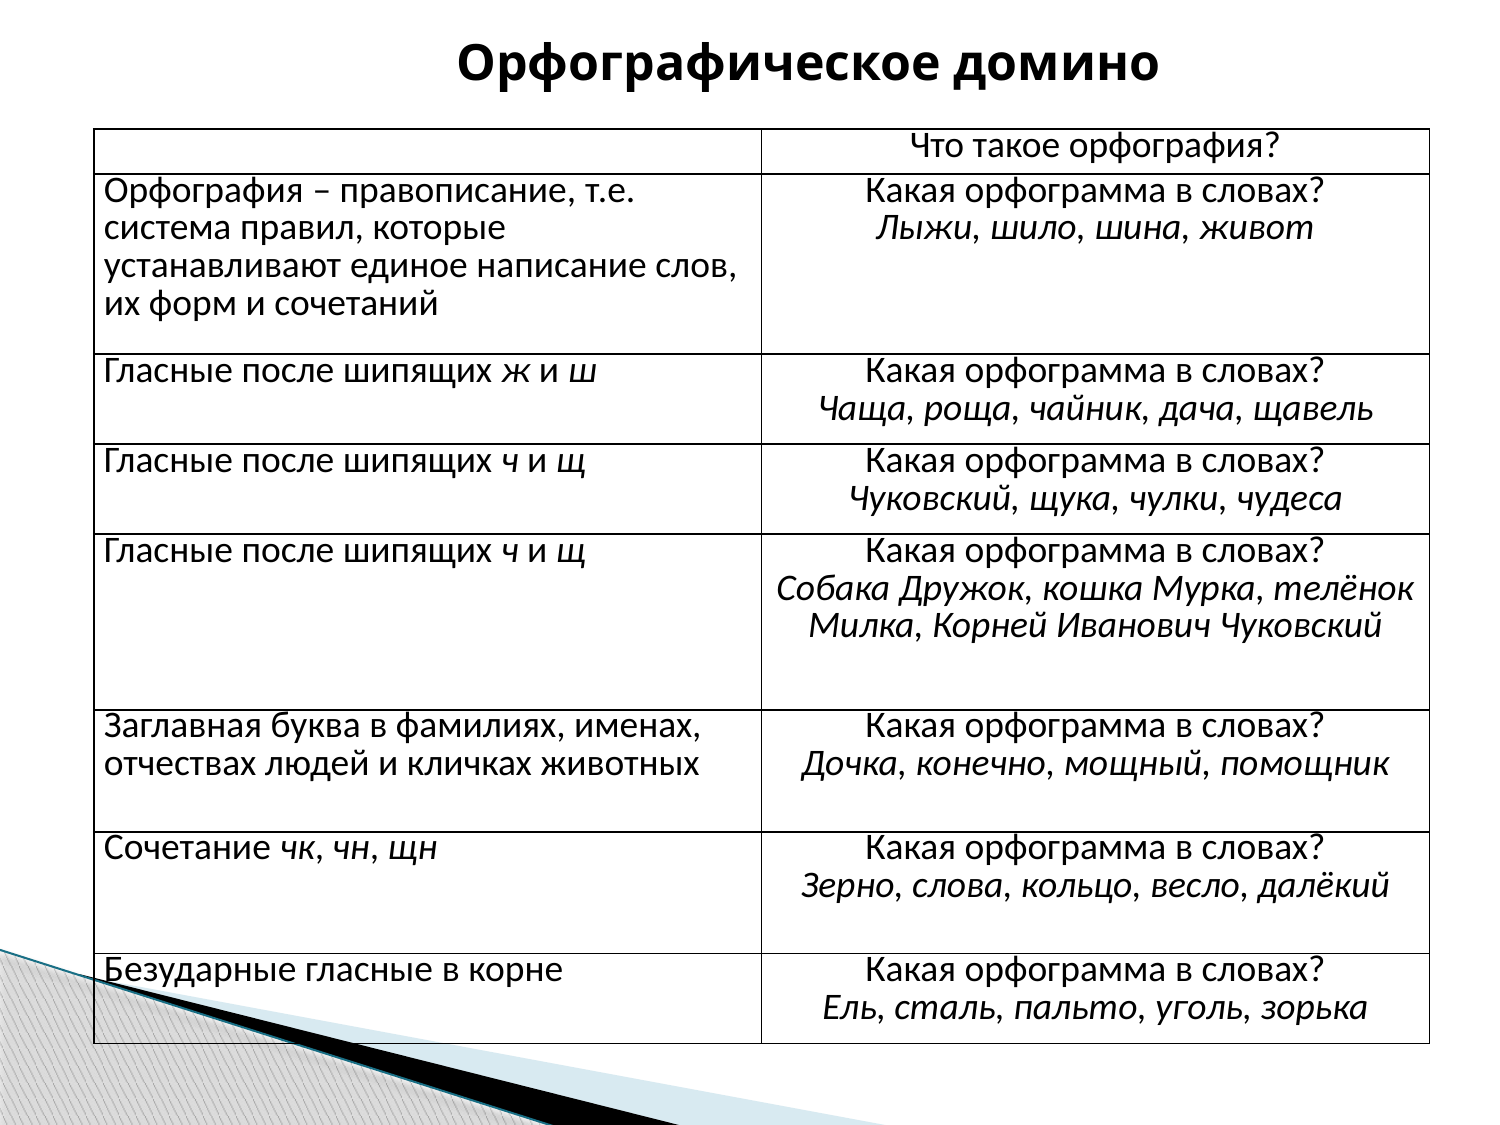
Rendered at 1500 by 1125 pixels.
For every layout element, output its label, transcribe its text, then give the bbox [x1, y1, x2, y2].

table_cell Какая орфограмма в словах? Собака Дружок, кошка Мурка, телёнок Милка, Корней Иванович Чуковский [762, 535, 1429, 709]
table_cell Заглавная буква в фамилиях, именах, отчествах людей и кличках животных [95, 711, 761, 831]
table_cell Гласные после шипящих ж и ш [95, 355, 761, 443]
table_cell Какая орфограмма в словах? Зерно, слова, кольцо, весло, далёкий [762, 833, 1429, 953]
table_cell Какая орфограмма в словах? Лыжи, шило, шина, живот [762, 175, 1429, 353]
table_cell Какая орфограмма в словах? Чаща, роща, чайник, дача, щавель [762, 355, 1429, 443]
text_box Орфографическое домино [328, 23, 1289, 99]
table_cell Какая орфограмма в словах? Чуковский, щука, чулки, чудеса [762, 445, 1429, 533]
table_header [95, 130, 761, 173]
table_cell Безударные гласные в корне [95, 954, 761, 1043]
table_cell Гласные после шипящих ч и щ [95, 535, 761, 709]
table_cell Орфография – правописание, т.е. система правил, которые устанавливают единое написание слов, их форм и сочетаний [95, 175, 761, 353]
table_header Что такое орфография? [762, 130, 1429, 173]
table_cell Какая орфограмма в словах? Ель, сталь, пальто, уголь, зорька [762, 954, 1429, 1043]
table_cell Какая орфограмма в словах? Дочка, конечно, мощный, помощник [762, 711, 1429, 831]
table_cell Гласные после шипящих ч и щ [95, 445, 761, 533]
table_cell Сочетание чк, чн, щн [95, 833, 761, 953]
